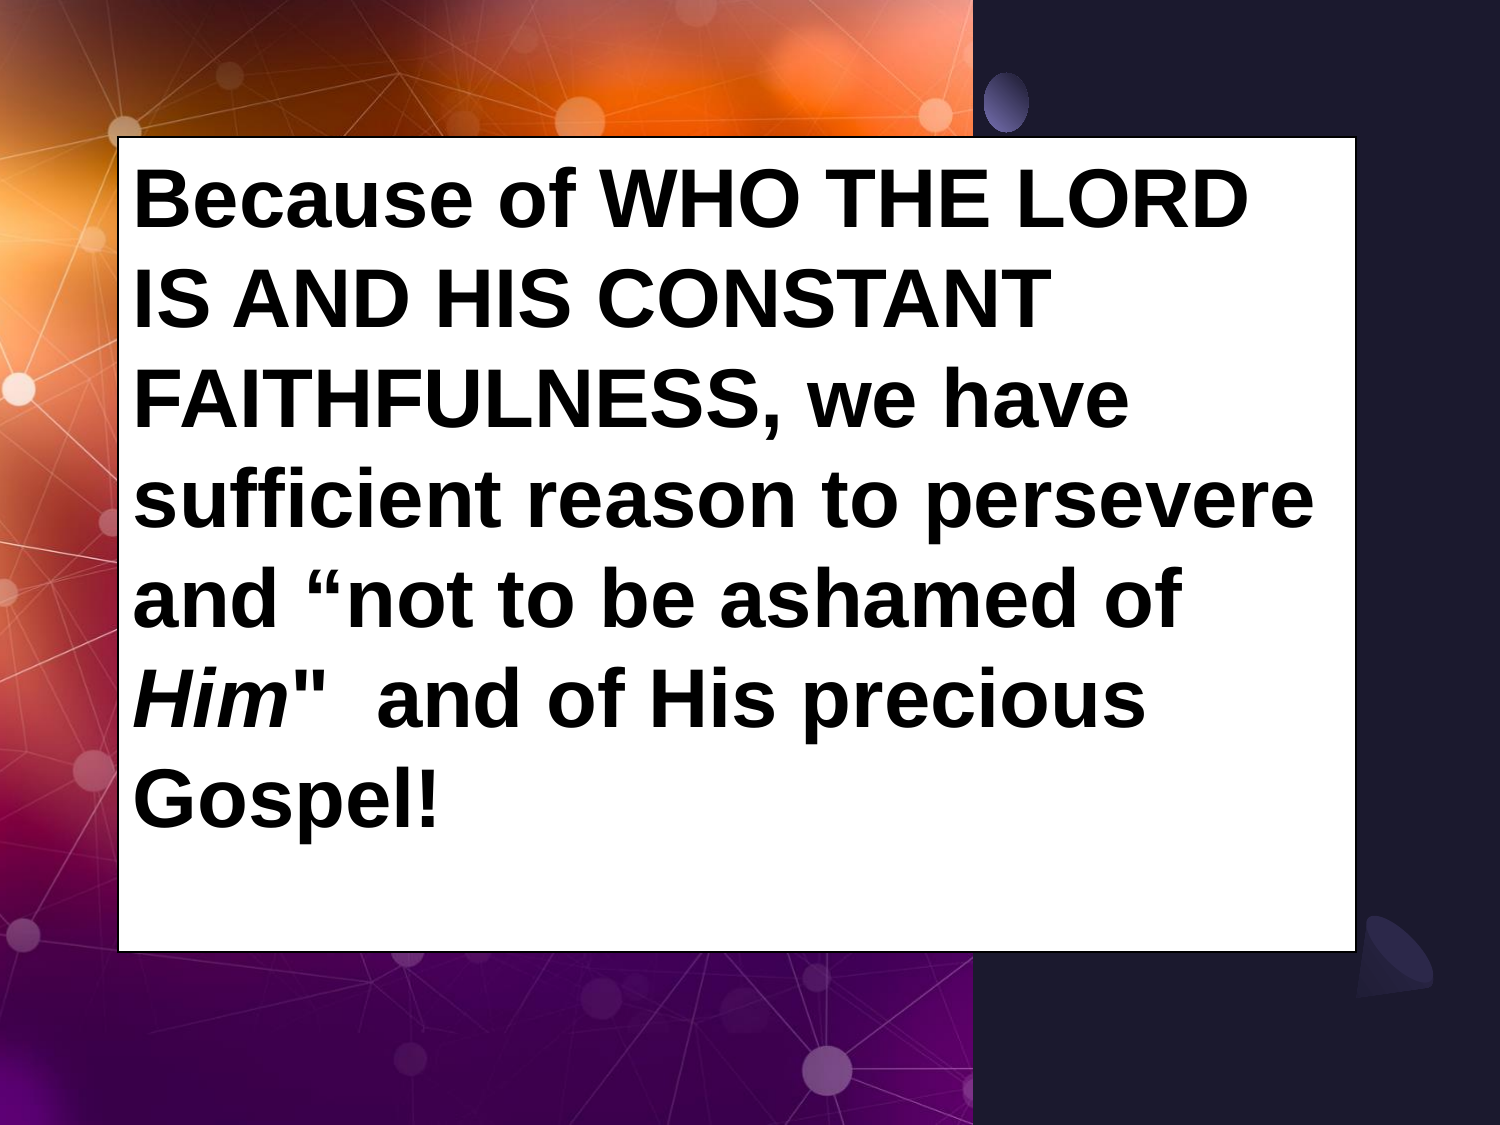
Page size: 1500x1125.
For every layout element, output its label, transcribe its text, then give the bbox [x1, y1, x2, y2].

text_box Because of WHO THE LORD IS AND HIS CONSTANT FAITHFULNESS, we have sufficient reason to persevere and “not to be ashamed of Him" and of His precious Gospel! [973, 136, 1357, 953]
picture [0, 0, 973, 1125]
